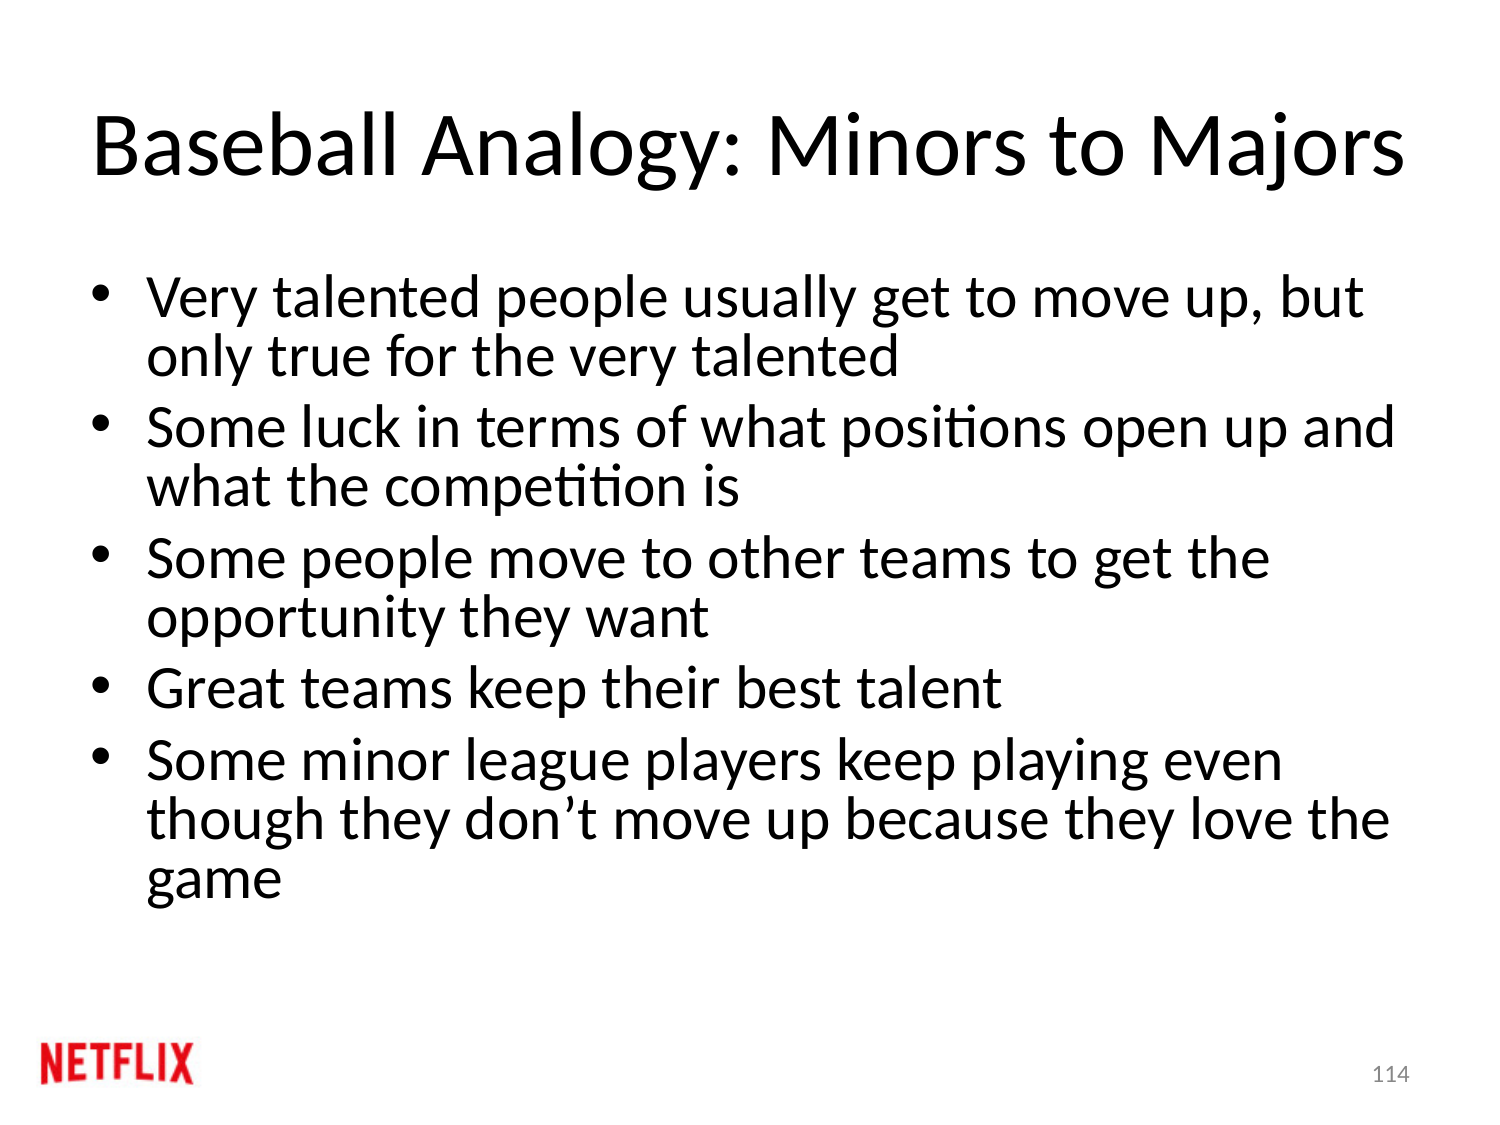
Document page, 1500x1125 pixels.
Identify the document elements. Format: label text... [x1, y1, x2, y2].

picture [24, 1024, 211, 1104]
title Baseball Analogy: Minors to Majors [75, 45, 1425, 233]
list Very talented people usually get to move up, but only true for the very talented Some luck in terms of what positions open up and what the competition is Some people move to other teams to get the opportunity they want Great teams keep their best talent Some minor league players keep playing even though they don’t move up because they love the game [75, 262, 1425, 1005]
slide_number ‹#› [1074, 1042, 1425, 1103]
